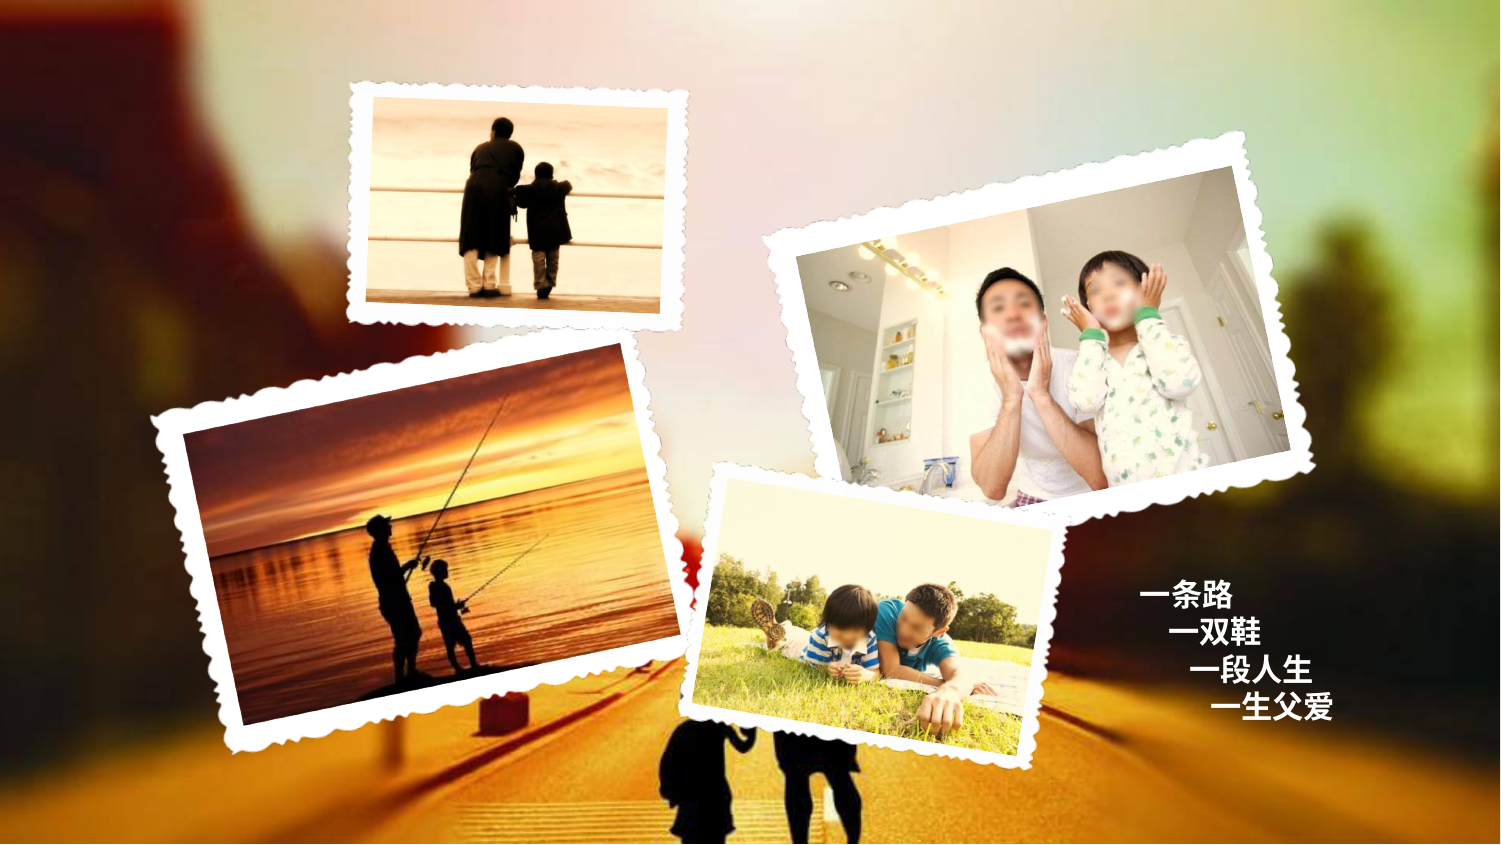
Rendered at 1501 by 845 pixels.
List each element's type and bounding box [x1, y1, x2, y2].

picture [0, 0, 1501, 844]
text_box [690, 485, 1055, 747]
text_box [345, 84, 687, 329]
text_box [792, 175, 1288, 531]
text_box [180, 355, 676, 711]
